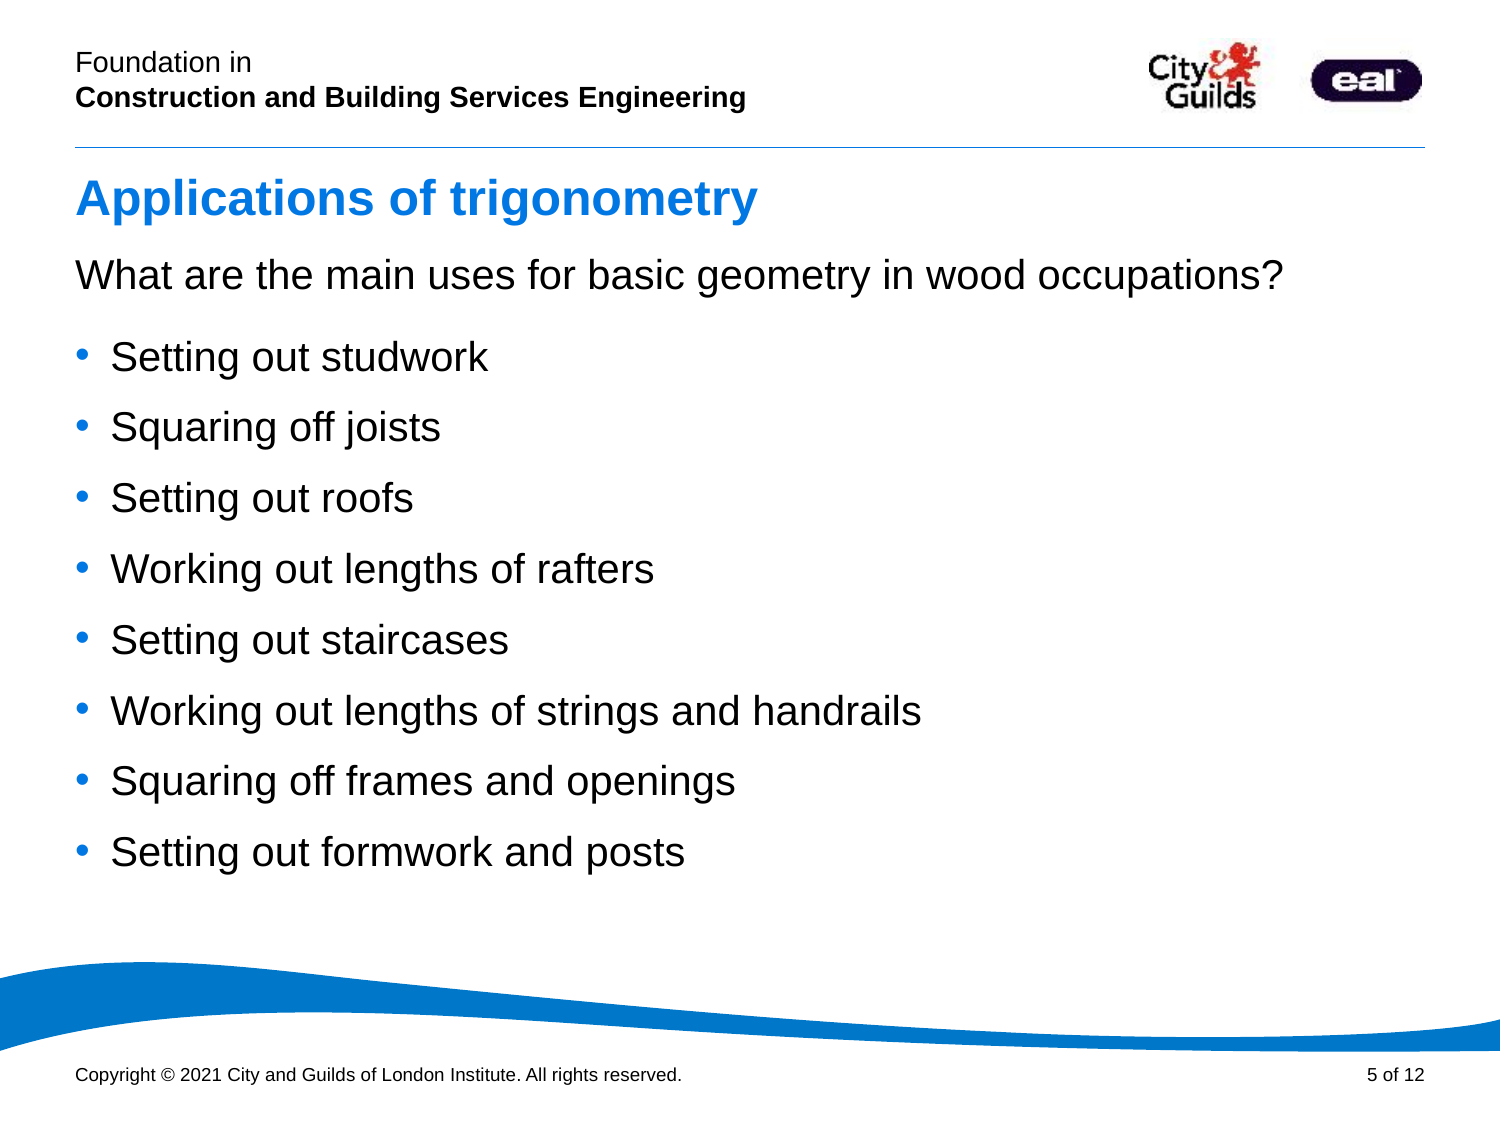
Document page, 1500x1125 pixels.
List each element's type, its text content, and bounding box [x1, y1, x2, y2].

picture [1149, 38, 1422, 121]
list What are the main uses for basic geometry in wood occupations? Setting out studwork Squaring off joists Setting out roofs Working out lengths of rafters Setting out staircases Working out lengths of strings and handrails Squaring off frames and openings Setting out formwork and posts [74, 247, 1426, 941]
title Applications of trigonometry [74, 165, 1426, 229]
